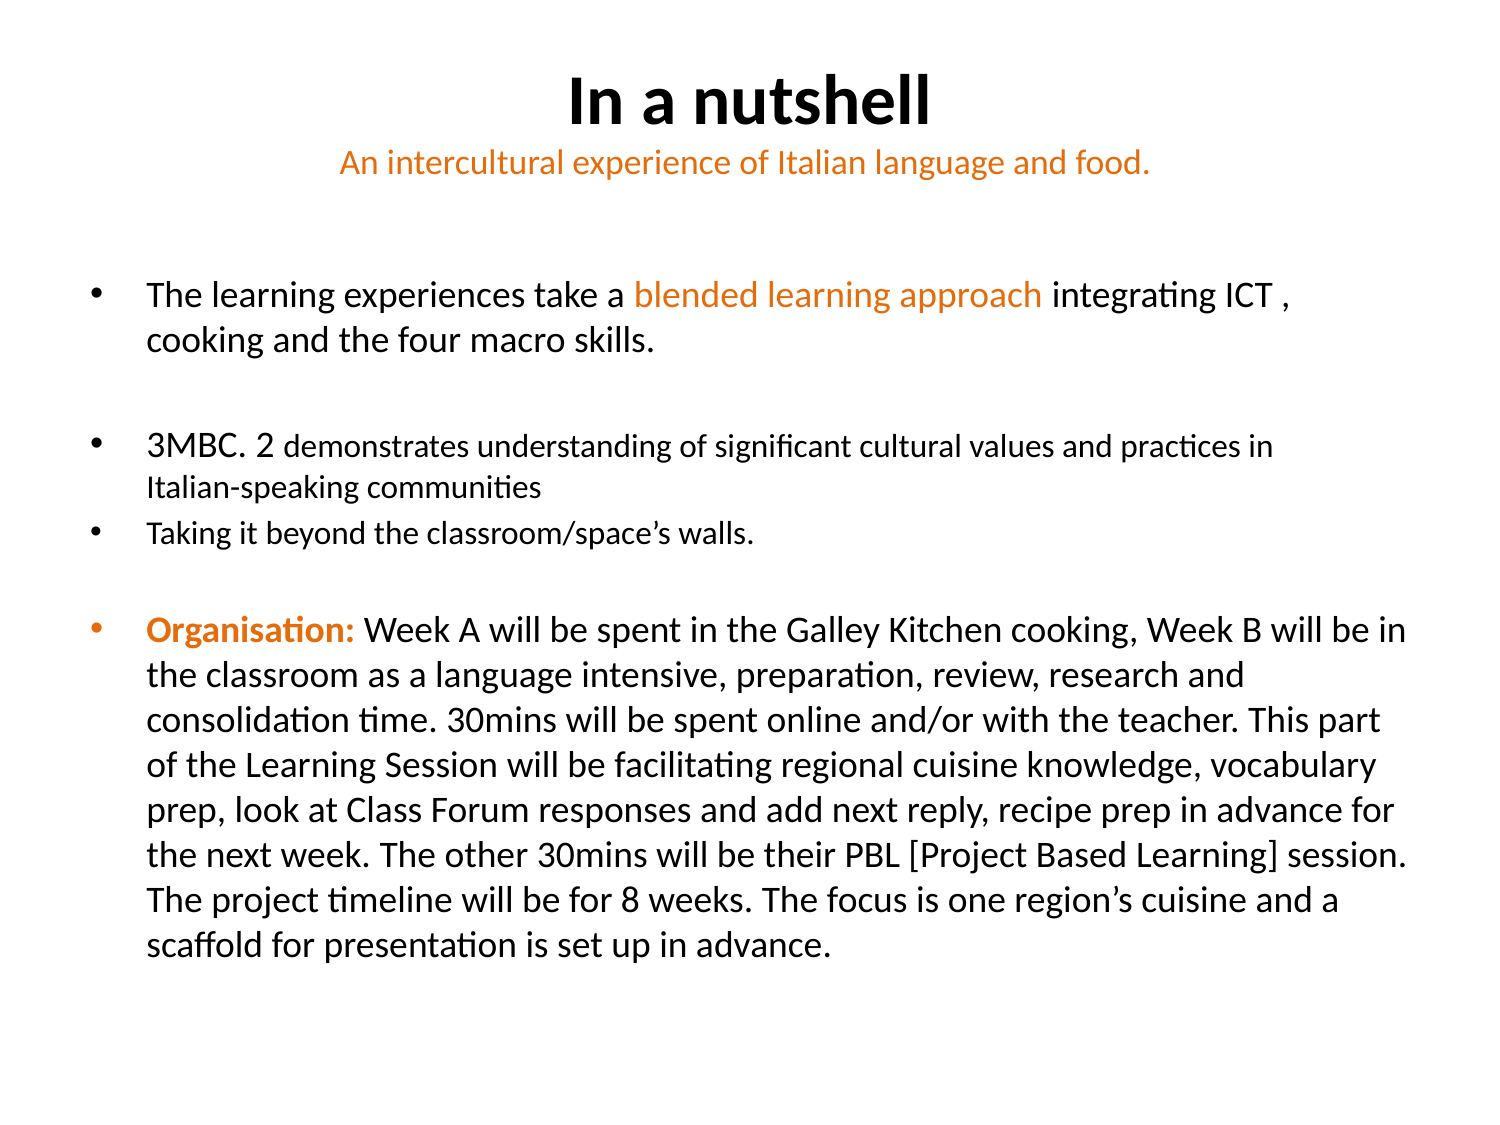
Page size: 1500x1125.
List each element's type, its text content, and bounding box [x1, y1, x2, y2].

title In a nutshell An intercultural experience of Italian language and food. [75, 45, 1425, 233]
list The learning experiences take a blended learning approach integrating ICT , cooking and the four macro skills. 3MBC. 2 demonstrates understanding of significant cultural values and practices in Italian-speaking communities Taking it beyond the classroom/space’s walls. Organisation: Week A will be spent in the Galley Kitchen cooking, Week B will be in the classroom as a language intensive, preparation, review, research and consolidation time. 30mins will be spent online and/or with the teacher. This part of the Learning Session will be facilitating regional cuisine knowledge, vocabulary prep, look at Class Forum responses and add next reply, recipe prep in advance for the next week. The other 30mins will be their PBL [Project Based Learning] session. The project timeline will be for 8 weeks. The focus is one region’s cuisine and a scaffold for presentation is set up in advance. [75, 262, 1425, 1005]
